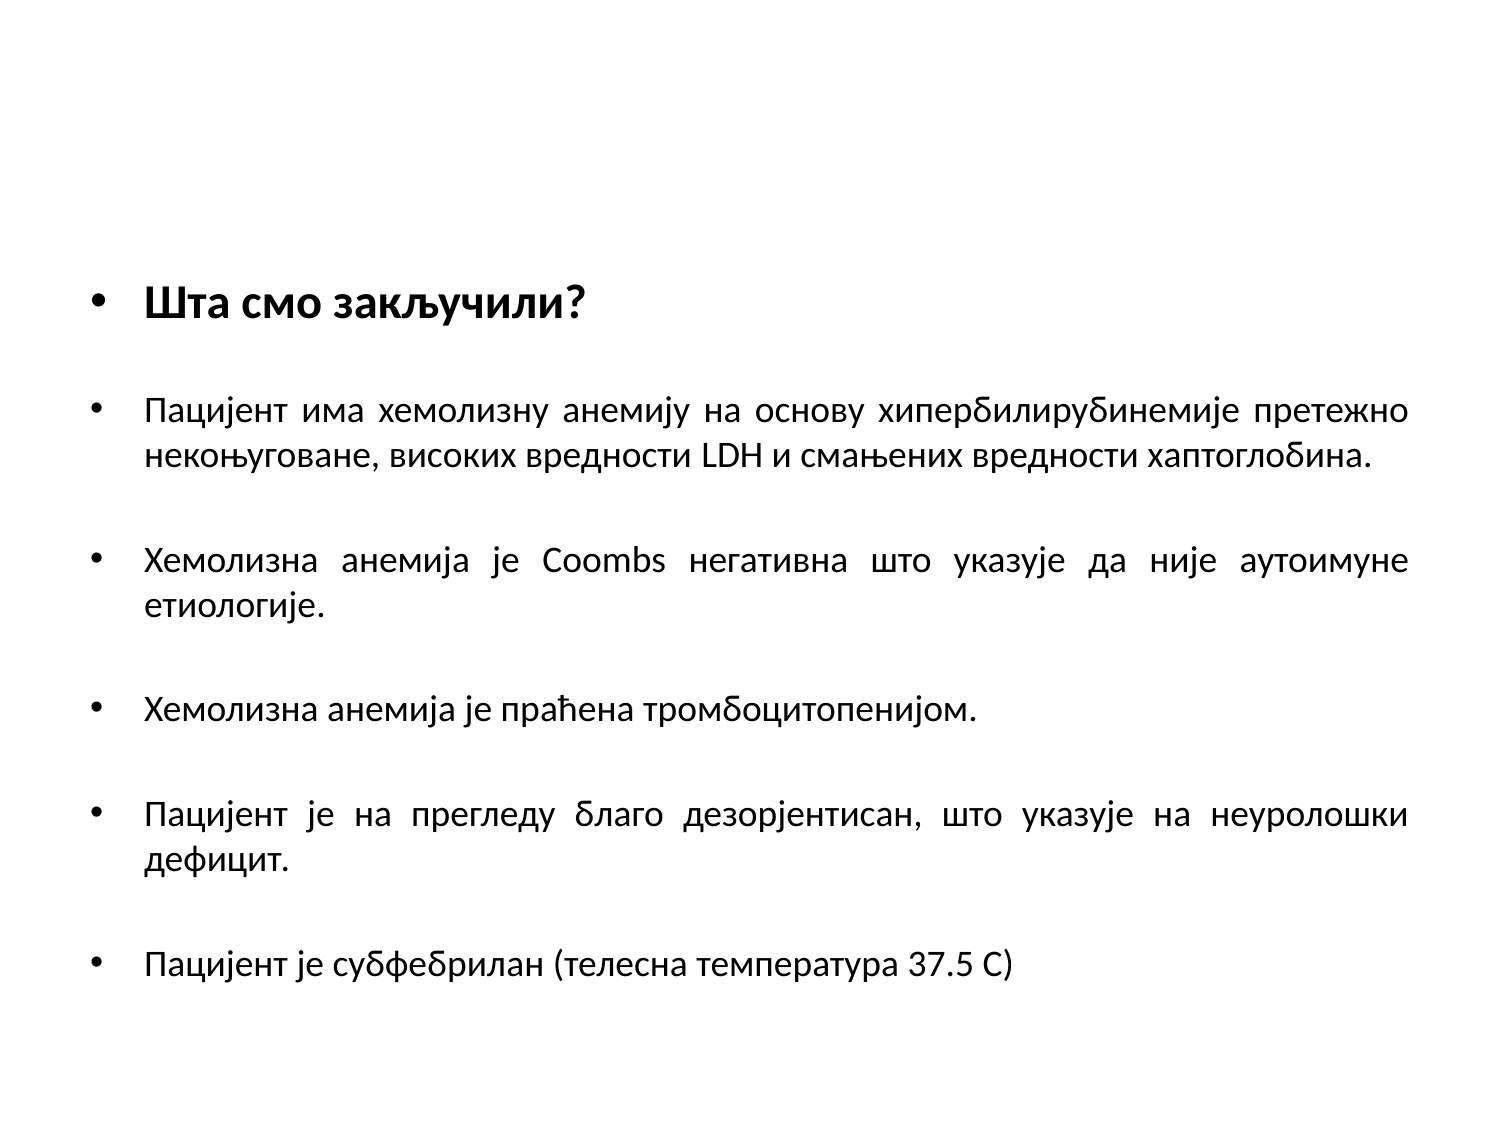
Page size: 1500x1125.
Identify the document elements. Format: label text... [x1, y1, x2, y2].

list Шта смо закључили? Пацијент има хемолизну анемију на основу хипербилирубинемије претежно некоњуговане, високих вредности LDH и смањених вредности хаптоглобина. Хемолизна анемија је Coombs негативна што указује да није аутоимуне етиологије. Хемолизна анемија је праћена тромбоцитопенијом. Пацијент је на прегледу благо дезорјентисан, што указује на неуролошки дефицит. Пацијент је субфебрилан (телесна температура 37.5 С) [75, 262, 1425, 1005]
